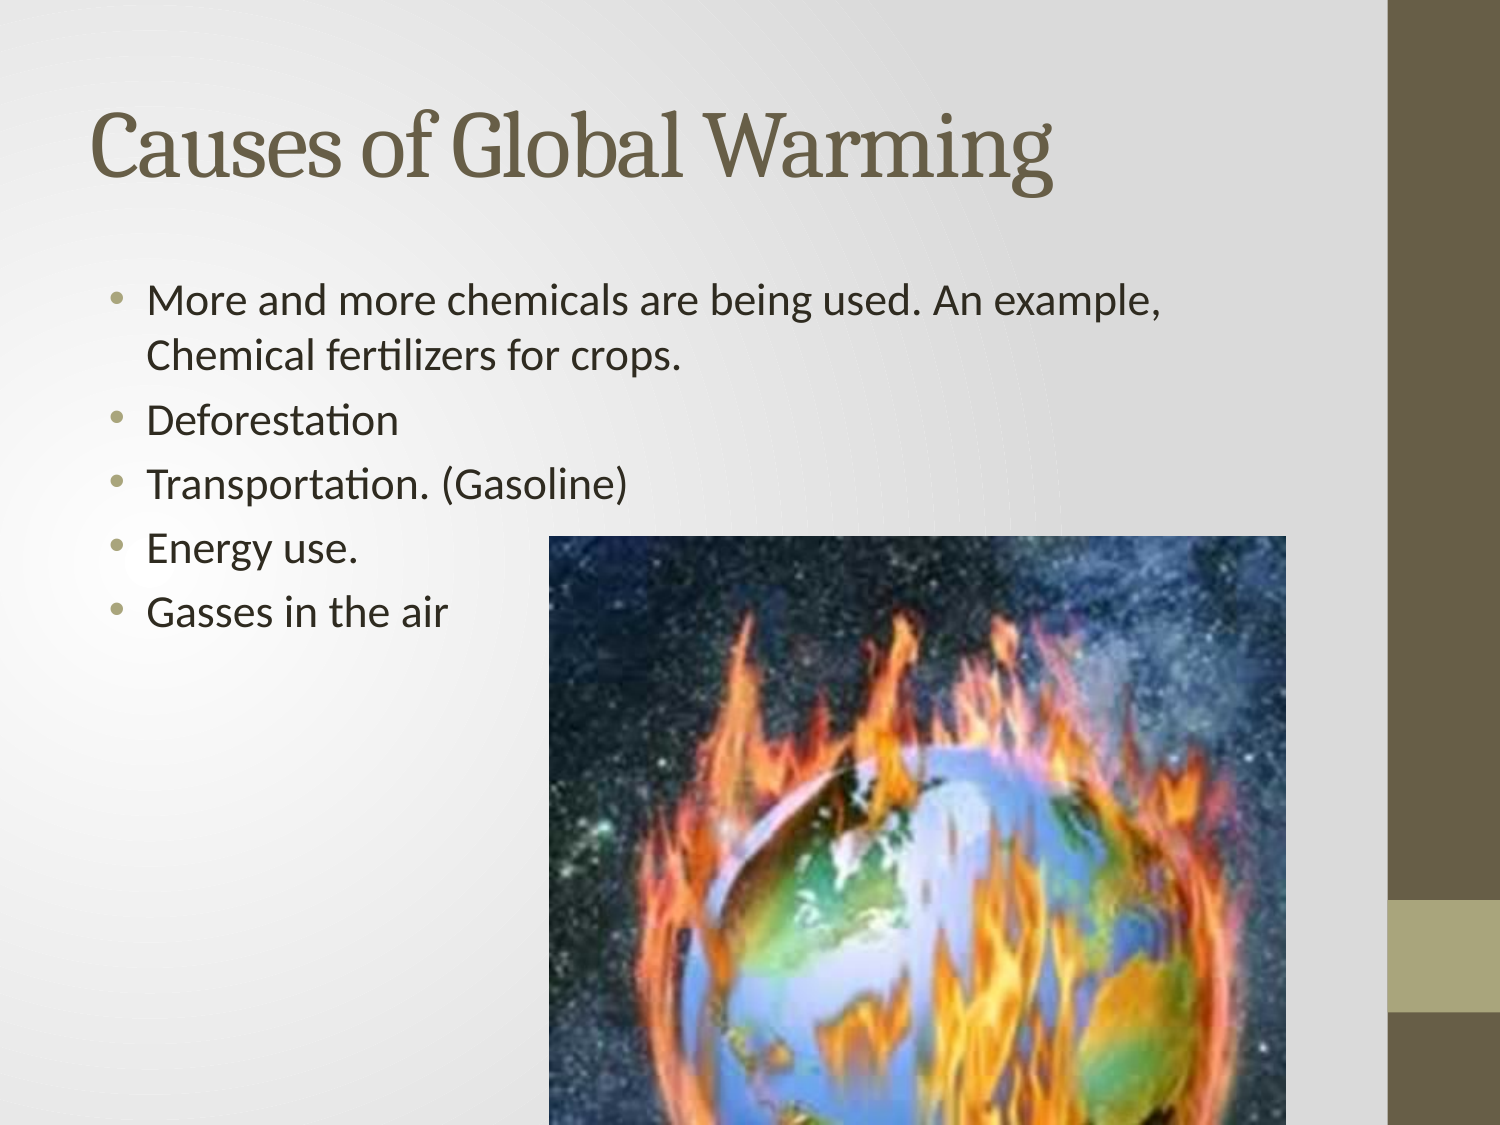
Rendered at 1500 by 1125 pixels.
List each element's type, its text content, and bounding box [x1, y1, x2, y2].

title Causes of Global Warming [75, 45, 1325, 233]
list More and more chemicals are being used. An example, Chemical fertilizers for crops. Deforestation Transportation. (Gasoline) Energy use. Gasses in the air [75, 262, 1325, 1050]
picture [549, 535, 1286, 1125]
